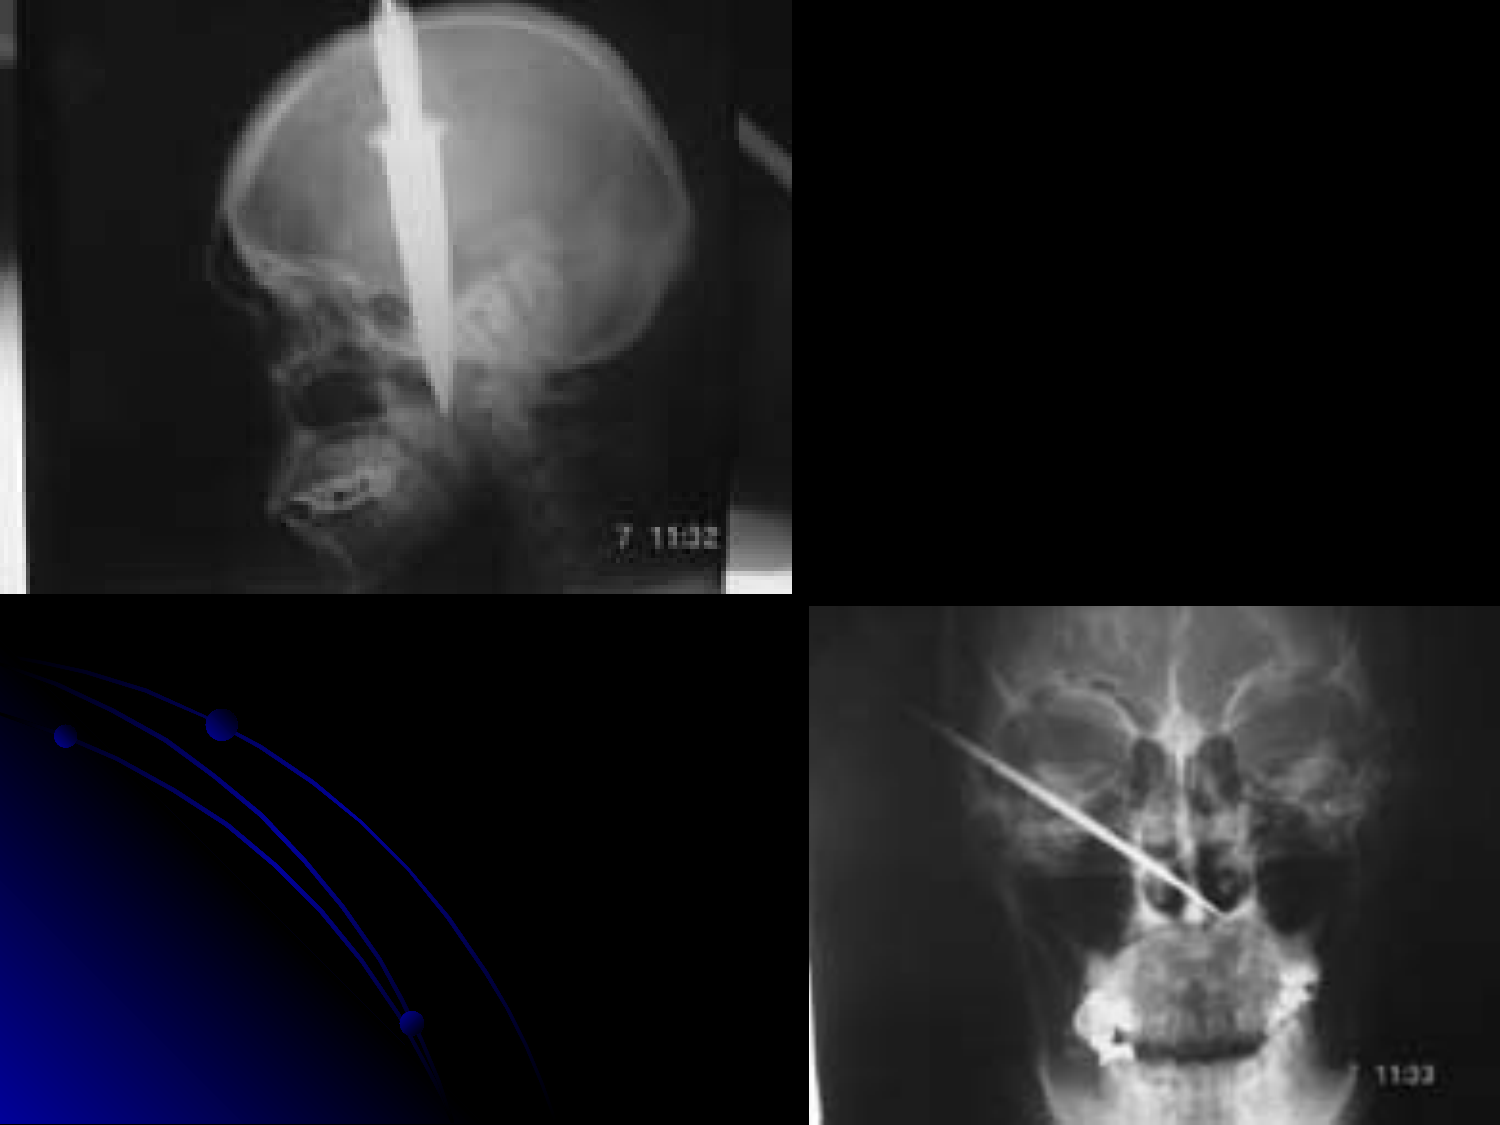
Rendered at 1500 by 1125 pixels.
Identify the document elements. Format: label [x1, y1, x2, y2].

list [808, 606, 1500, 1125]
list [0, 0, 792, 594]
